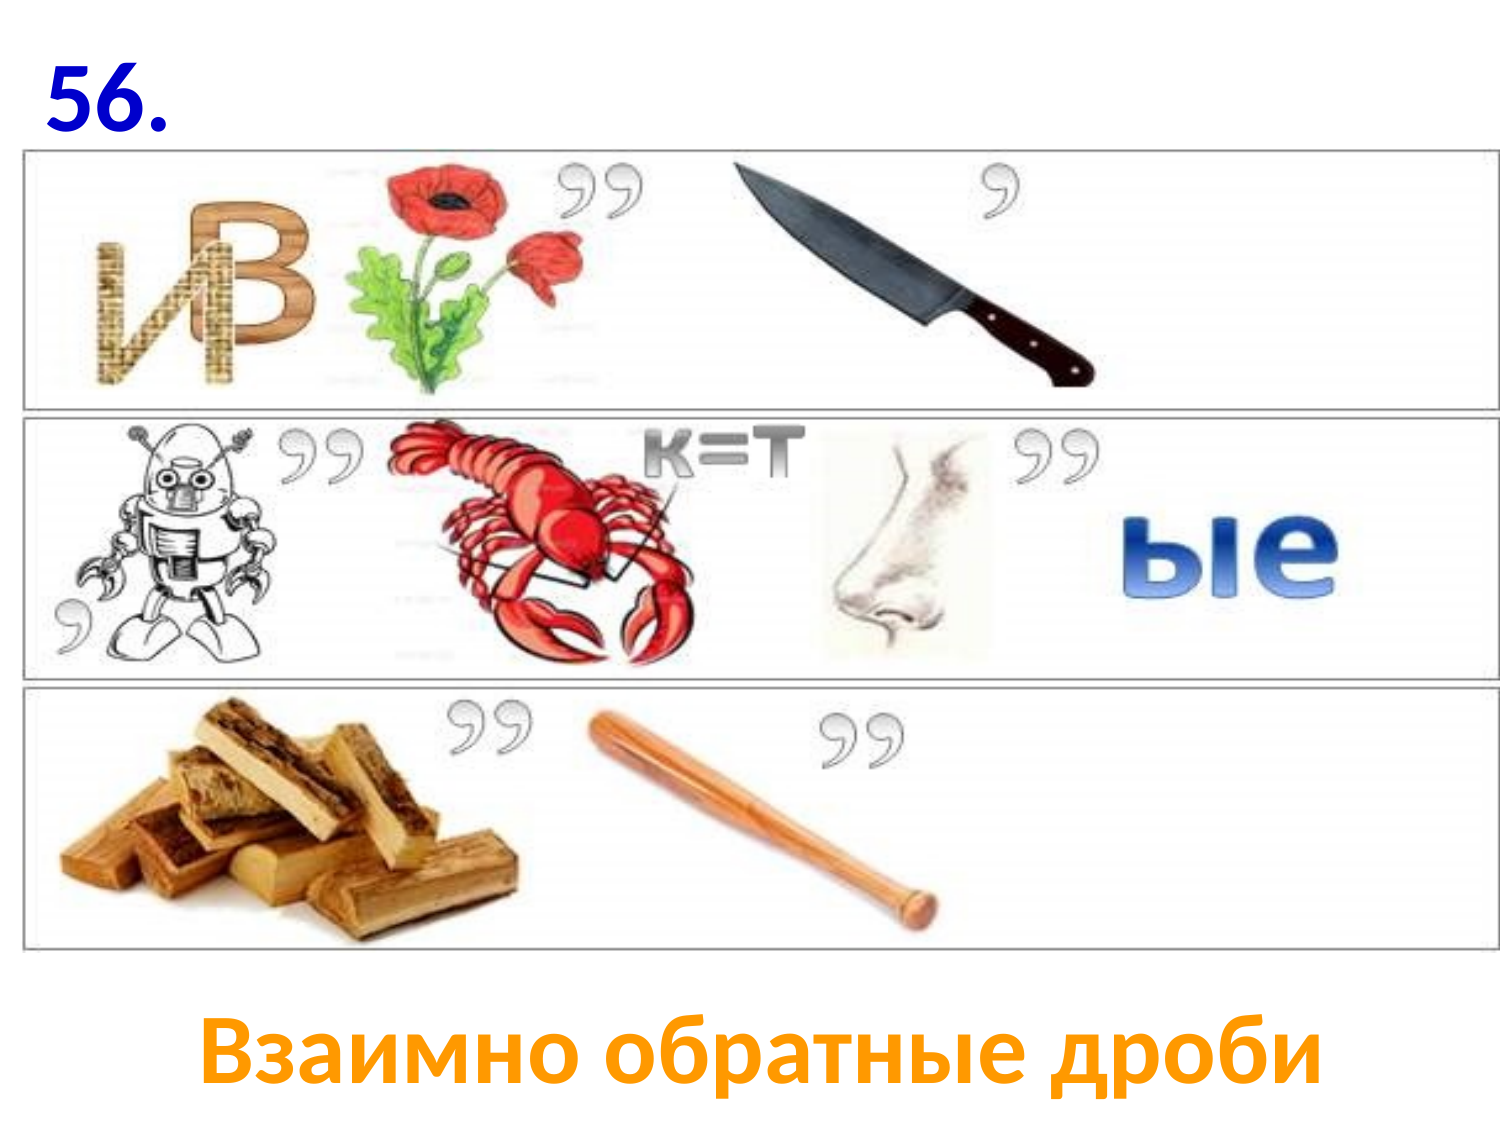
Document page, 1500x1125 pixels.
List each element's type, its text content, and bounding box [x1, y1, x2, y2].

picture [20, 148, 1500, 953]
text_box 56. [29, 24, 242, 147]
text_box Взаимно обратные дроби [183, 975, 1342, 1111]
